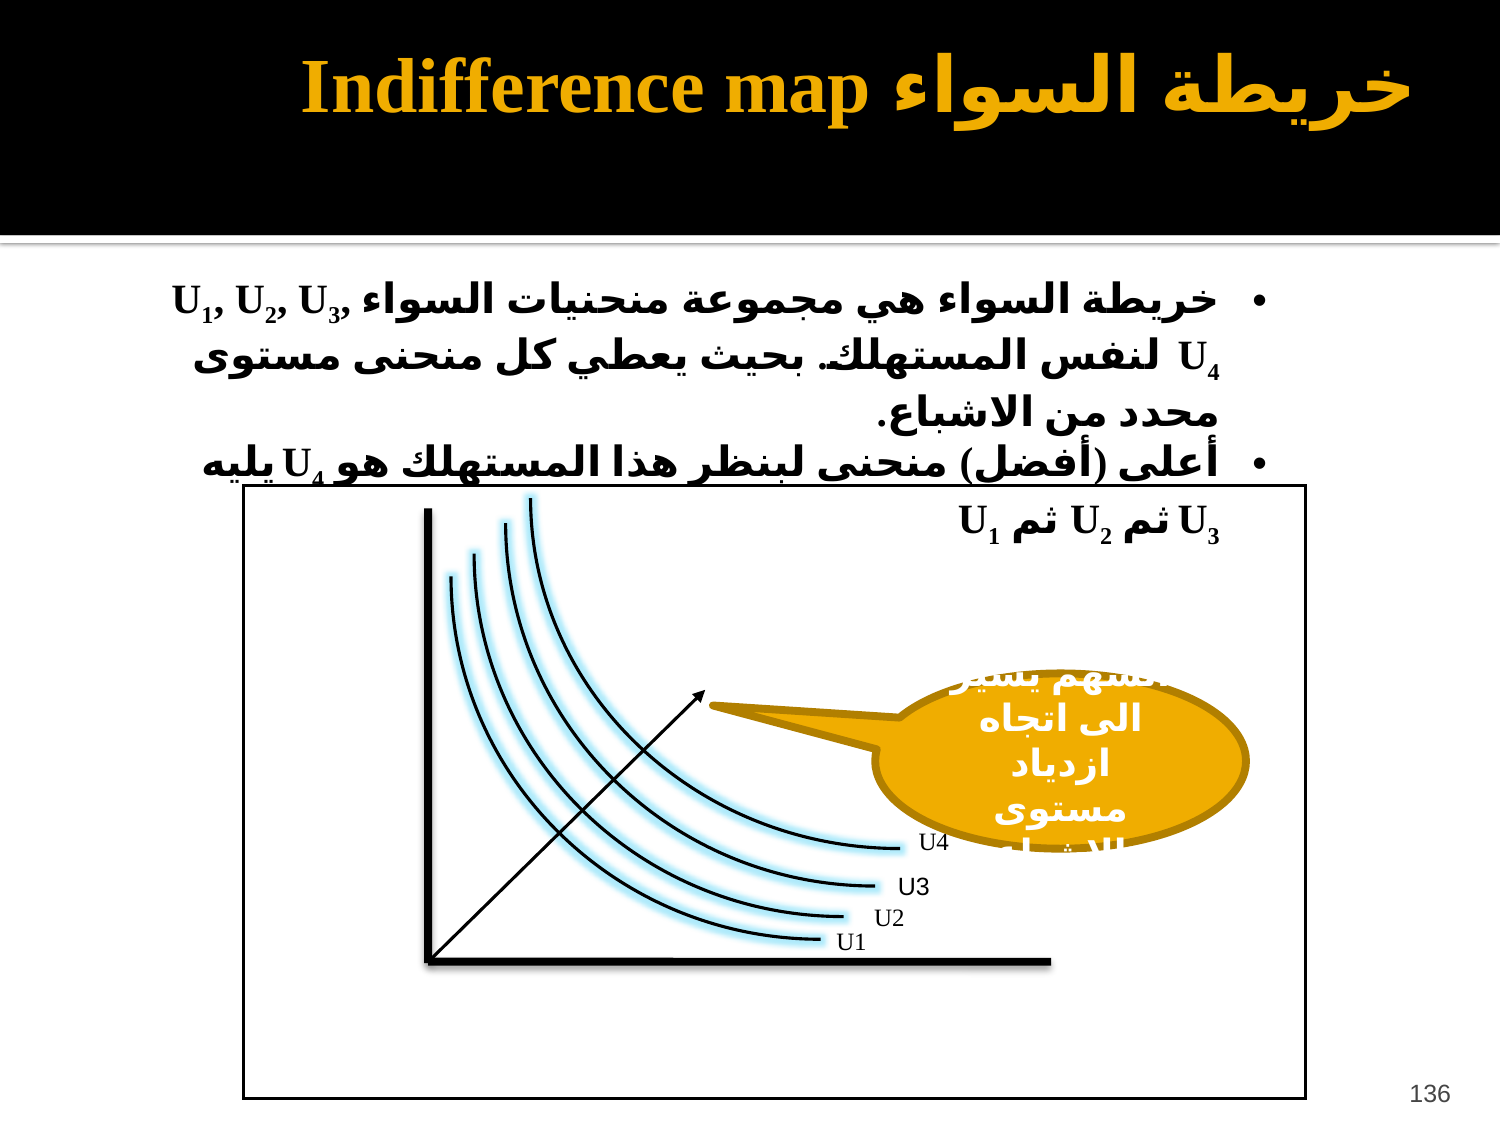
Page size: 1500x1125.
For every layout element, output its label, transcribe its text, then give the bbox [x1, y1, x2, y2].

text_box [243, 485, 1306, 1099]
text_box خريطة السواء هي مجموعة منحنيات السواء U1, U2, U3, U4 لنفس المستهلك. بحيث يعطي كل منحنى مستوى محدد من الاشباع. أعلى (أفضل) منحنى لبنظر هذا المستهلك هو U4 يليه U3 ثم U2 ثم U1 [135, 263, 1282, 607]
title خريطة السواء Indifference map [75, 25, 1425, 231]
slide_number 136 [1345, 1062, 1467, 1108]
